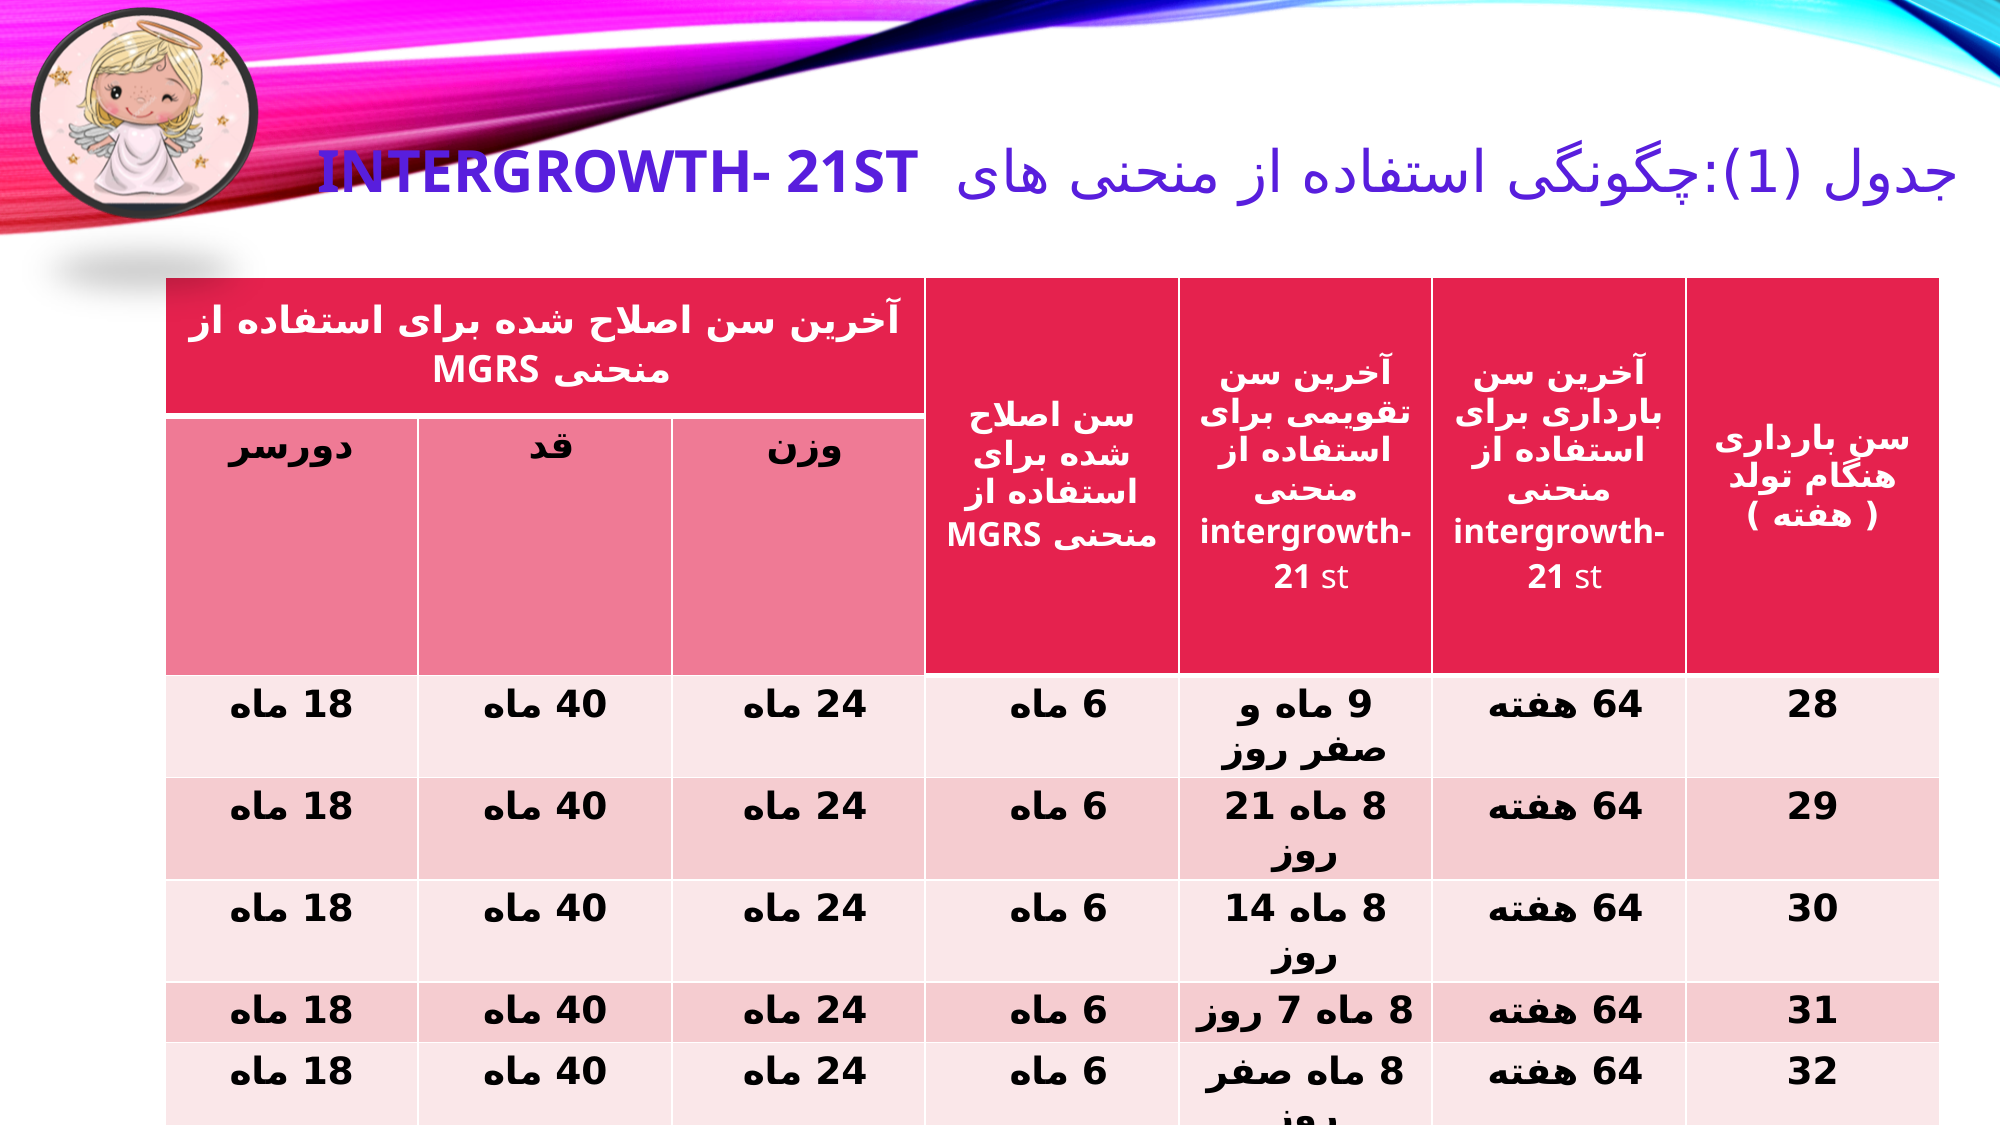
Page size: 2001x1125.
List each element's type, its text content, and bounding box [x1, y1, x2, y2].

table_cell 29 [1687, 778, 1939, 879]
table_header سن اصلاح شده برای استفاده از منحنی MGRS [926, 278, 1178, 673]
title جدول (1):چگونگی استفاده از منحنی های intergrowth- 21st [290, 65, 1975, 278]
picture [1910, 0, 2000, 45]
table_cell دورسر [166, 419, 417, 675]
table_cell 31 [1687, 983, 1939, 1042]
table_cell 40 ماه [419, 1043, 671, 1125]
table_cell 32 [1687, 1043, 1939, 1125]
picture [0, 0, 2000, 336]
table_cell 6 ماه [926, 881, 1178, 981]
table_header آخرین سن اصلاح شده برای استفاده از منحنی MGRS [166, 278, 924, 413]
table_cell 64 هفته [1433, 1043, 1685, 1125]
table_cell 8 ماه 7 روز [1180, 983, 1431, 1042]
table_cell 24 ماه [673, 1043, 924, 1125]
table_cell 6 ماه [926, 983, 1178, 1042]
table_cell 6 ماه [926, 1043, 1178, 1125]
table_cell 18 ماه [166, 881, 417, 981]
table_cell 18 ماه [166, 1043, 417, 1125]
table_cell 64 هفته [1433, 881, 1685, 981]
table_cell 40 ماه [419, 983, 671, 1042]
table_cell قد [419, 419, 671, 675]
table_cell 24 ماه [673, 676, 924, 777]
table_cell 8 ماه صفر روز [1180, 1043, 1431, 1125]
table_cell 6 ماه [926, 678, 1178, 777]
picture [1890, 0, 2000, 75]
table_cell 24 ماه [673, 983, 924, 1042]
table_cell 64 هفته [1433, 778, 1685, 879]
table_cell 8 ماه 21 روز [1180, 778, 1431, 879]
table_cell 9 ماه و صفر روز [1180, 678, 1431, 777]
table_cell 40 ماه [419, 778, 671, 879]
table_cell 40 ماه [419, 676, 671, 777]
table_cell 8 ماه 14 روز [1180, 881, 1431, 981]
table_cell 6 ماه [926, 778, 1178, 879]
table_cell 18 ماه [166, 983, 417, 1042]
table_cell 18 ماه [166, 676, 417, 777]
table_cell 24 ماه [673, 881, 924, 981]
table_cell 30 [1687, 881, 1939, 981]
table_cell 40 ماه [419, 881, 671, 981]
table_cell 24 ماه [673, 778, 924, 879]
table_header آخرین سن تقویمی برای استفاده از منحنی intergrowth- 21 st [1180, 278, 1431, 673]
table_cell 28 [1687, 678, 1939, 777]
table_cell 64 هفته [1433, 983, 1685, 1042]
table_header آخرین سن بارداری برای استفاده از منحنی intergrowth- 21 st [1433, 278, 1685, 673]
table_cell 64 هفته [1433, 678, 1685, 777]
table_header سن بارداری هنگام تولد ( هفته ) [1687, 278, 1939, 673]
table_cell 18 ماه [166, 778, 417, 879]
table_cell وزن [673, 419, 924, 675]
